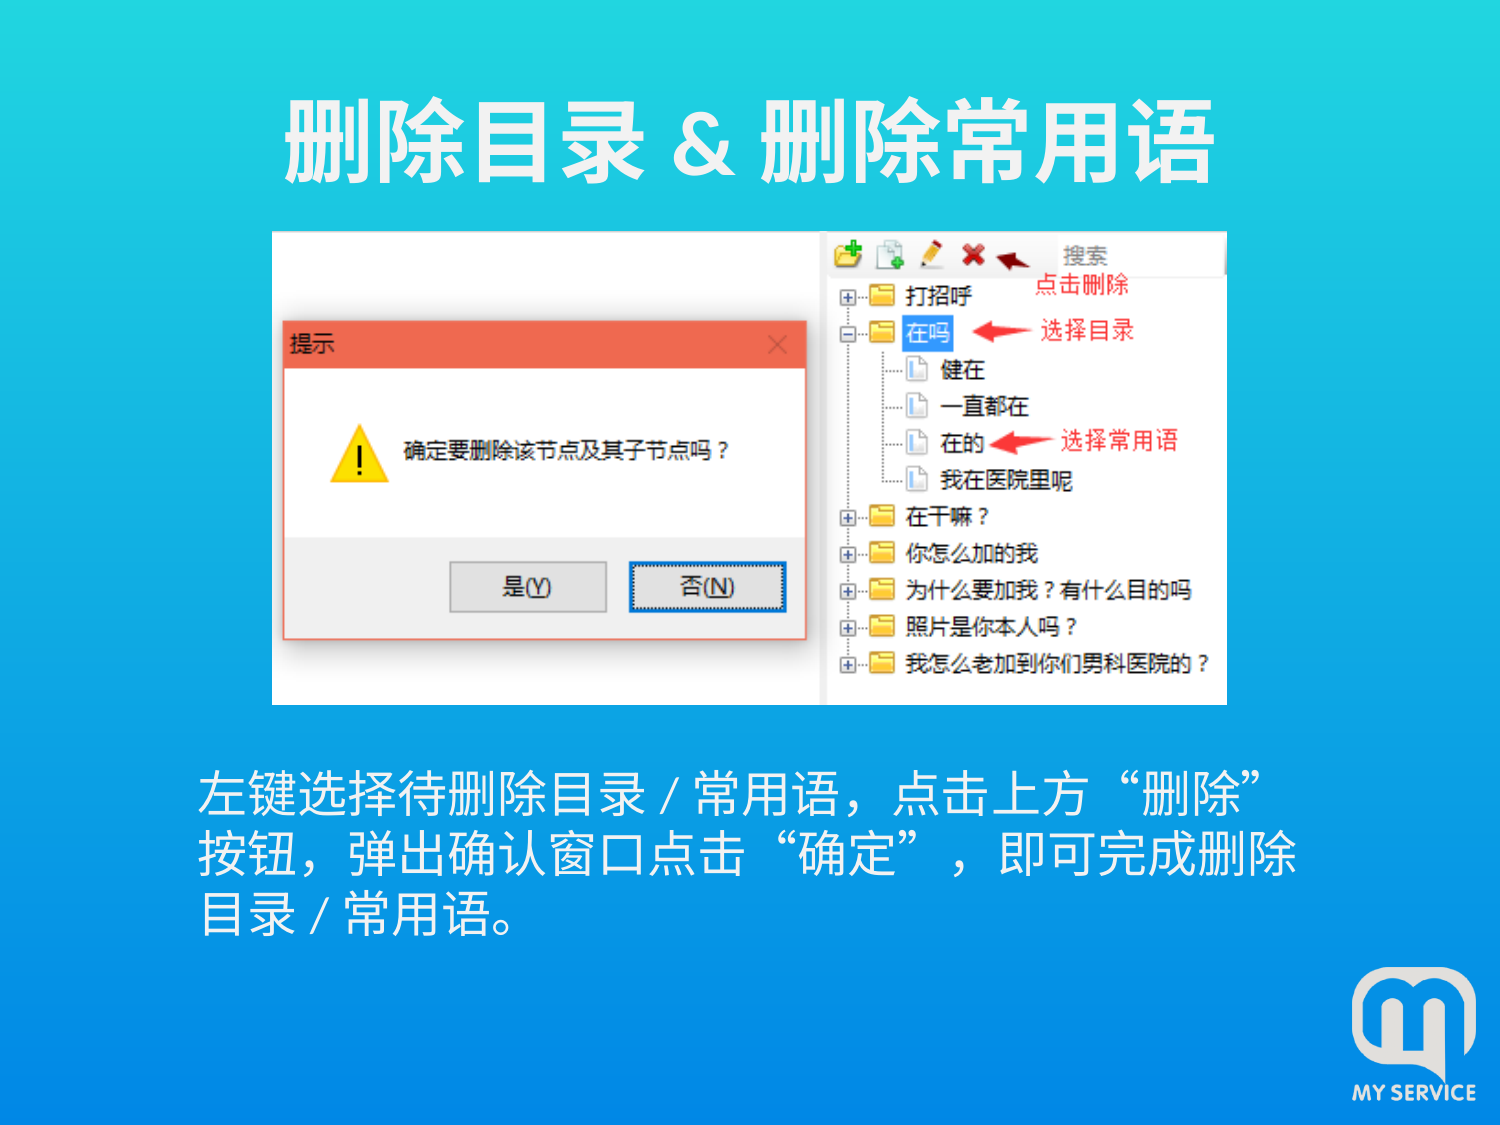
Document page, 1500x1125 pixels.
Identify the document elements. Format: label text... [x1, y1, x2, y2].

title 删除目录&删除常用语 [75, 45, 1425, 233]
text_box 左键选择待删除目录/常用语，点击上方“删除”按钮，弹出确认窗口点击“确定”，即可完成删除目录/常用语。 [183, 755, 1340, 950]
picture [0, 231, 1500, 704]
picture [1352, 967, 1476, 1107]
